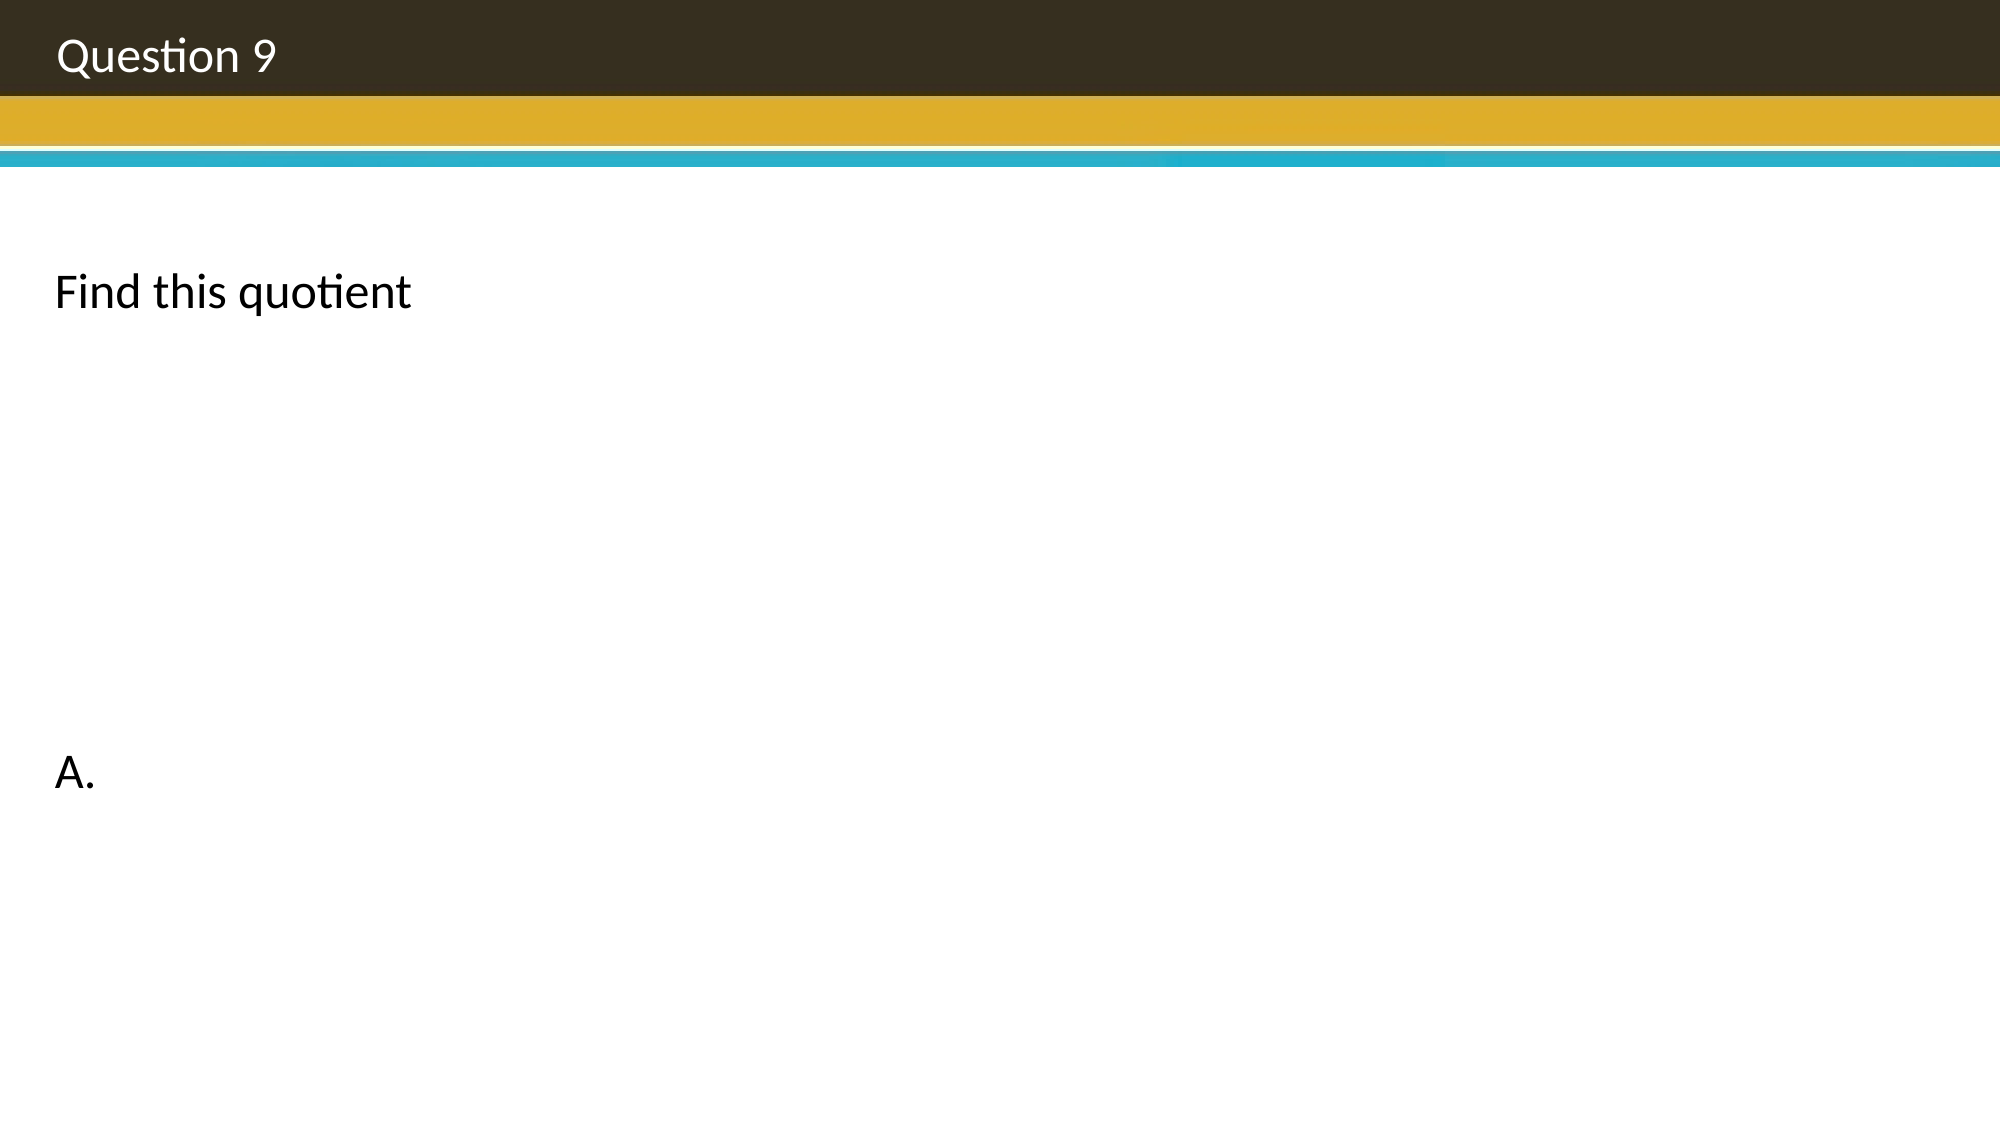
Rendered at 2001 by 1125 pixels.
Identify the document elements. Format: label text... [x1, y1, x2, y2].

picture [0, 0, 2000, 167]
text_box Question 9 [41, 14, 293, 90]
